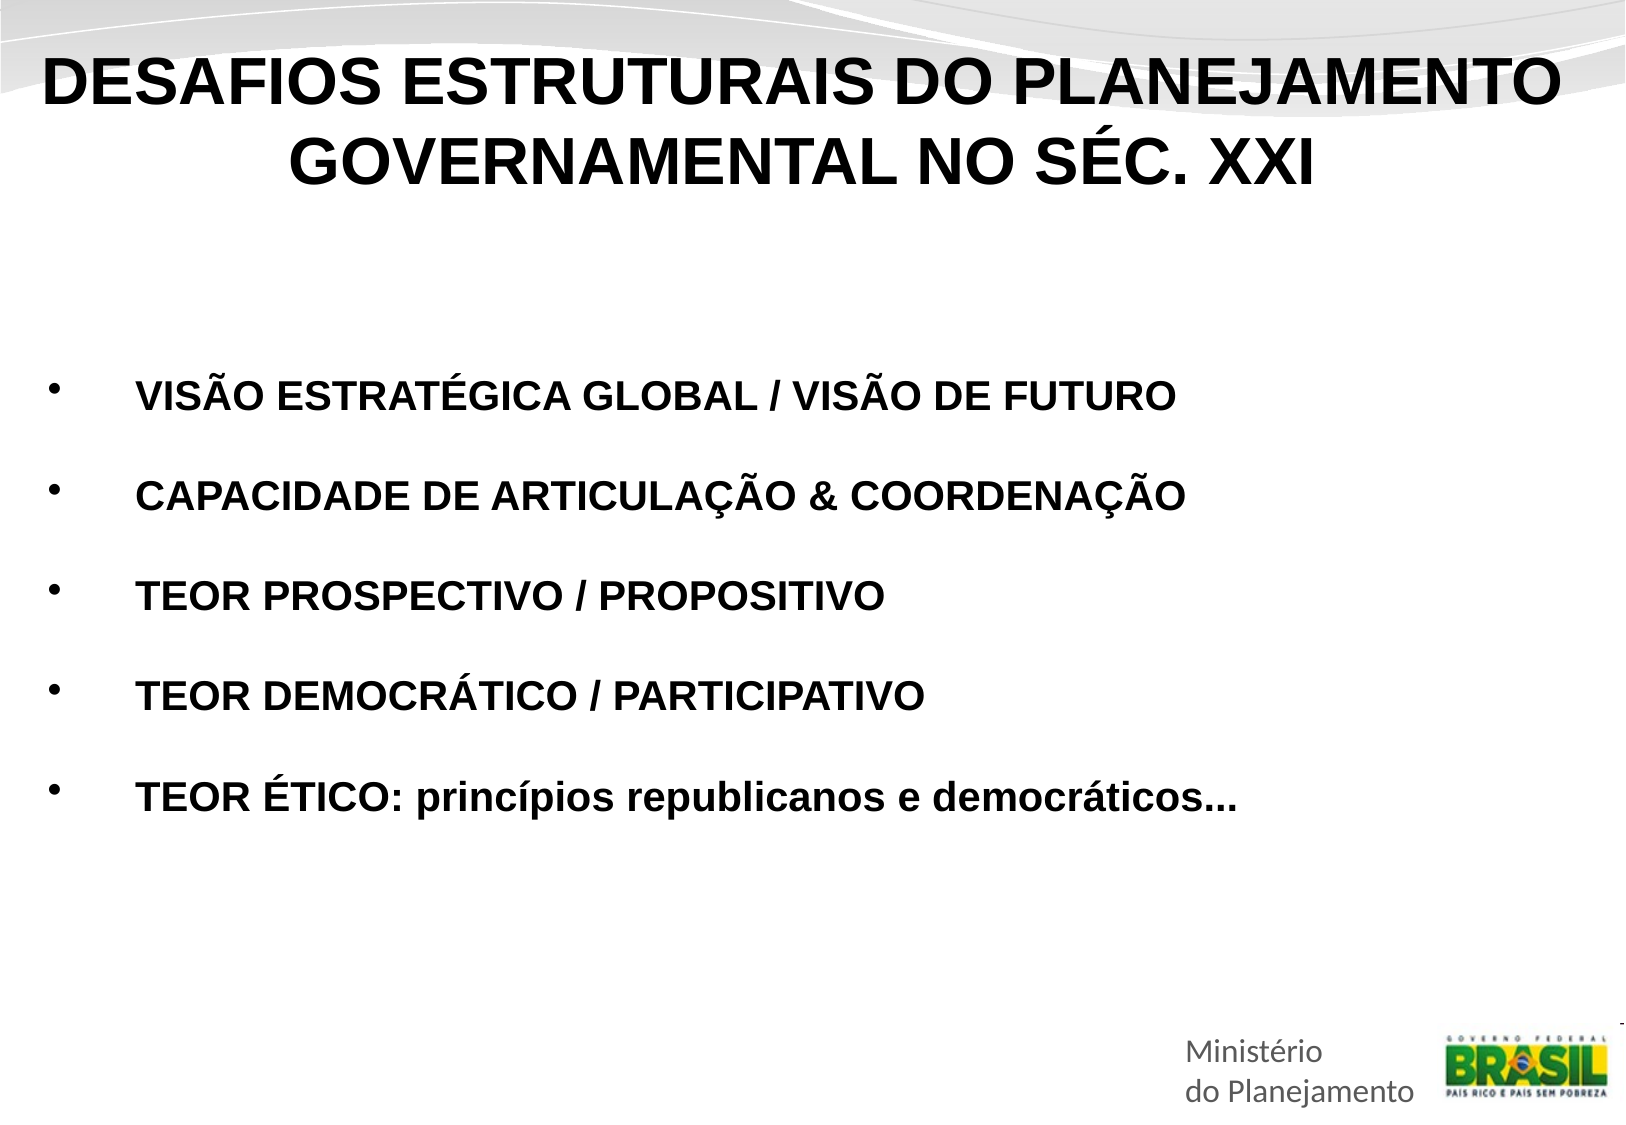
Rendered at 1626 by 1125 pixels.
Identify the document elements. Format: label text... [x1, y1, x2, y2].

text_box VISÃO ESTRATÉGICA GLOBAL / VISÃO DE FUTURO CAPACIDADE DE ARTICULAÇÃO & COORDENAÇÃO TEOR PROSPECTIVO / PROPOSITIVO TEOR DEMOCRÁTICO / PARTICIPATIVO TEOR ÉTICO: princípios republicanos e democráticos... [32, 361, 1595, 827]
text_box DESAFIOS ESTRUTURAIS DO PLANEJAMENTO GOVERNAMENTAL NO SÉC. XXI [25, 30, 1581, 206]
picture [1437, 1023, 1624, 1110]
